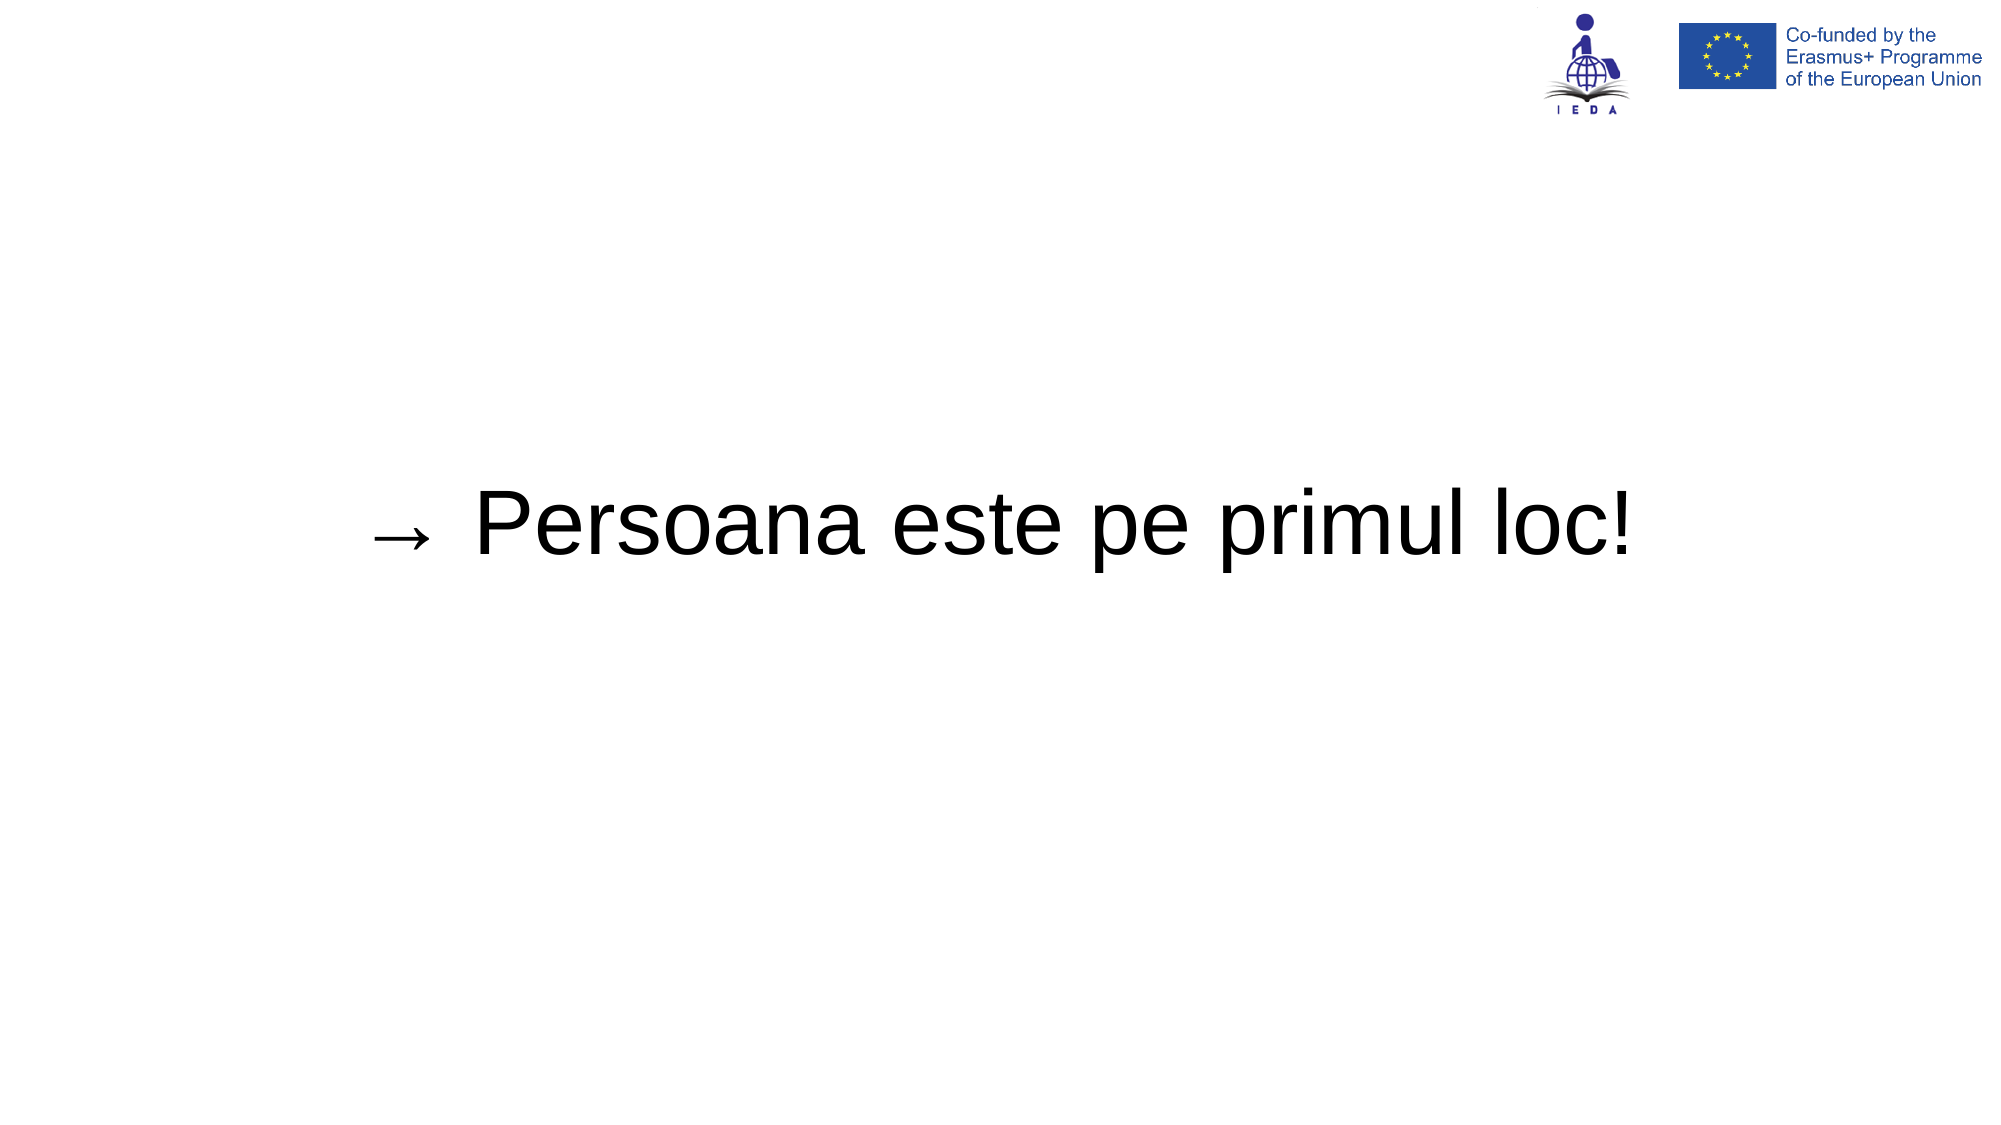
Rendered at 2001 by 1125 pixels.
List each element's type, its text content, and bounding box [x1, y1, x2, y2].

picture [1677, 22, 2000, 94]
picture [1528, 0, 1645, 127]
text_box → Persoana este pe primul loc! [341, 400, 1727, 563]
